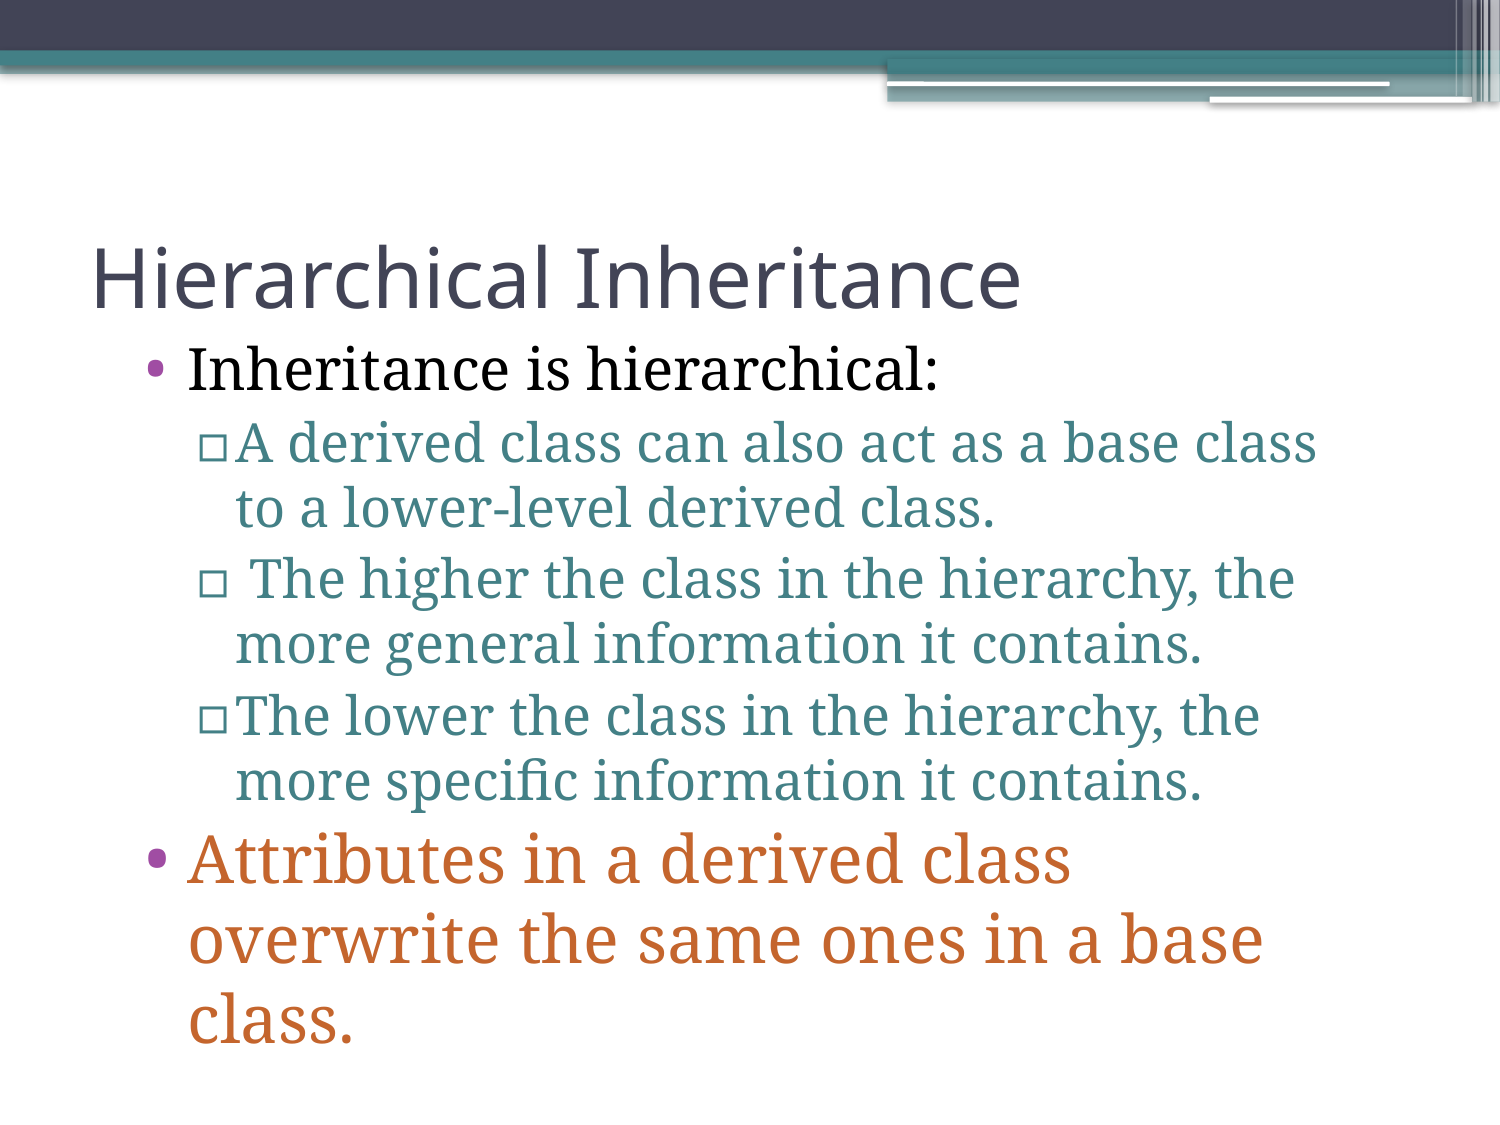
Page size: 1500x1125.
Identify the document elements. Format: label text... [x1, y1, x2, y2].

list Inheritance is hierarchical: A derived class can also act as a base class to a lower-level derived class. The higher the class in the hierarchy, the more general information it contains. The lower the class in the hierarchy, the more specific information it contains. Attributes in a derived class overwrite the same ones in a base class. [112, 324, 1388, 1050]
title Hierarchical Inheritance [75, 187, 1425, 363]
